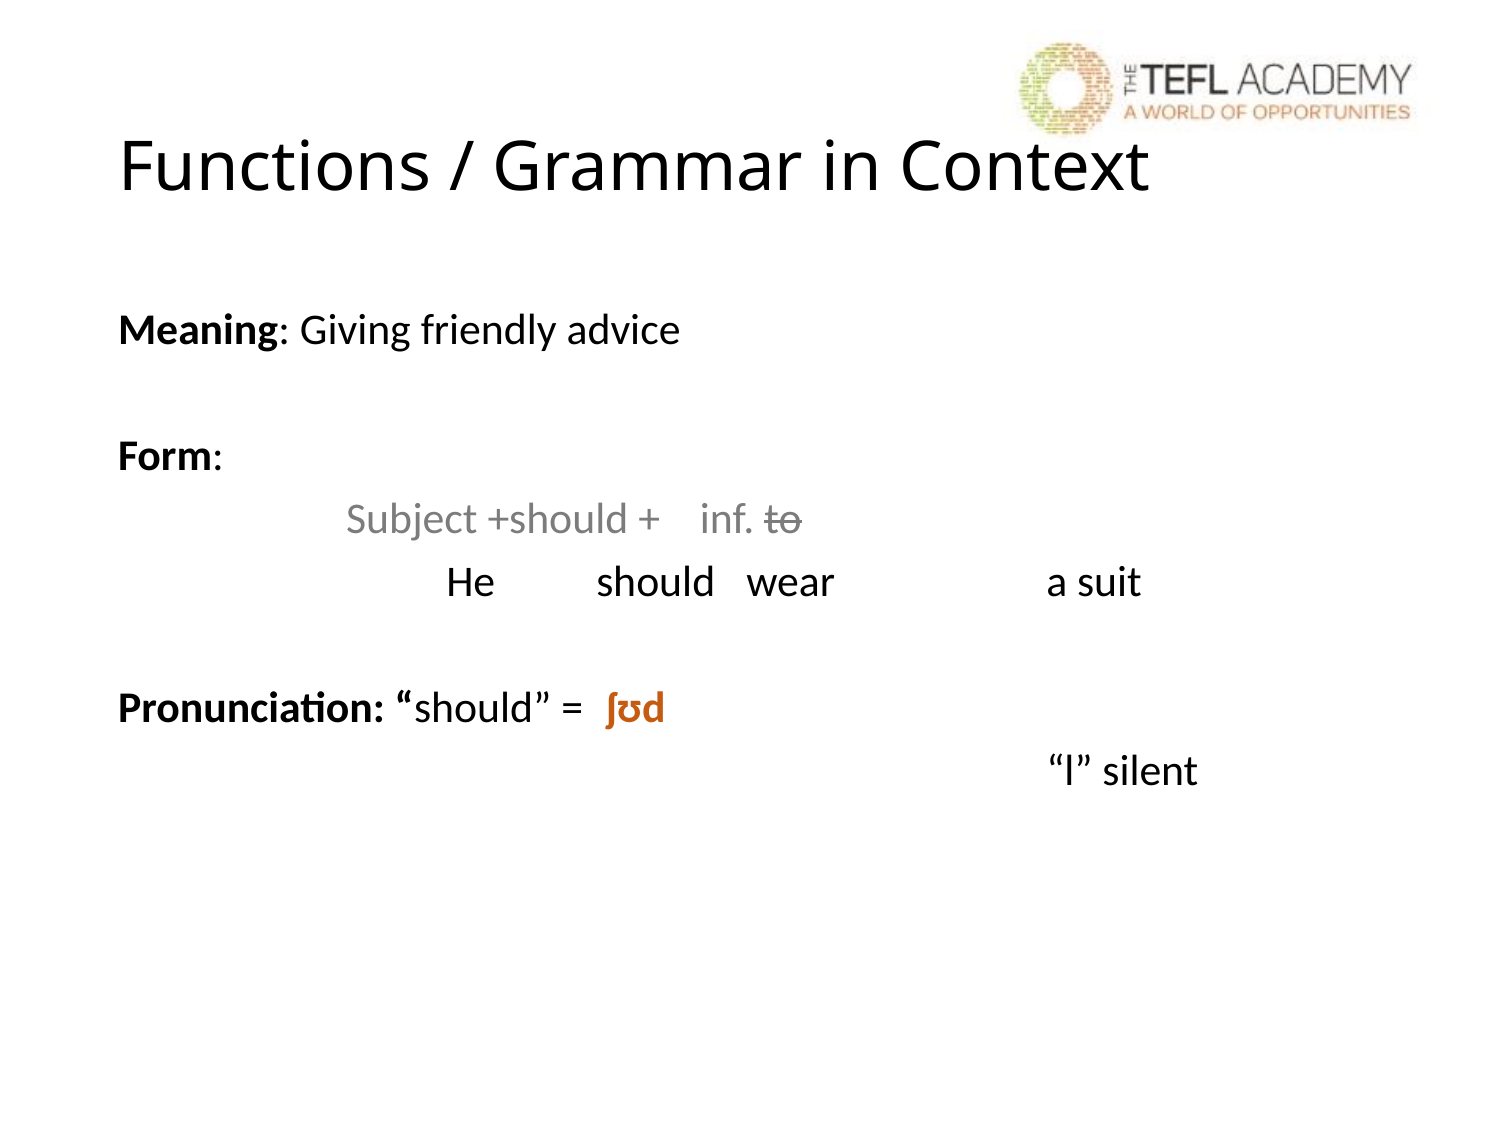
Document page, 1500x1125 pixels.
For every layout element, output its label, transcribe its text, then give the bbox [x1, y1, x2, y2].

picture [1002, 30, 1446, 157]
list Meaning: Giving friendly advice Form: Subject +should + inf. to He should wear a suit Pronunciation: “should” = ʃʊd “l” silent [103, 299, 1397, 1014]
title Functions / Grammar in Context [103, 59, 1397, 278]
